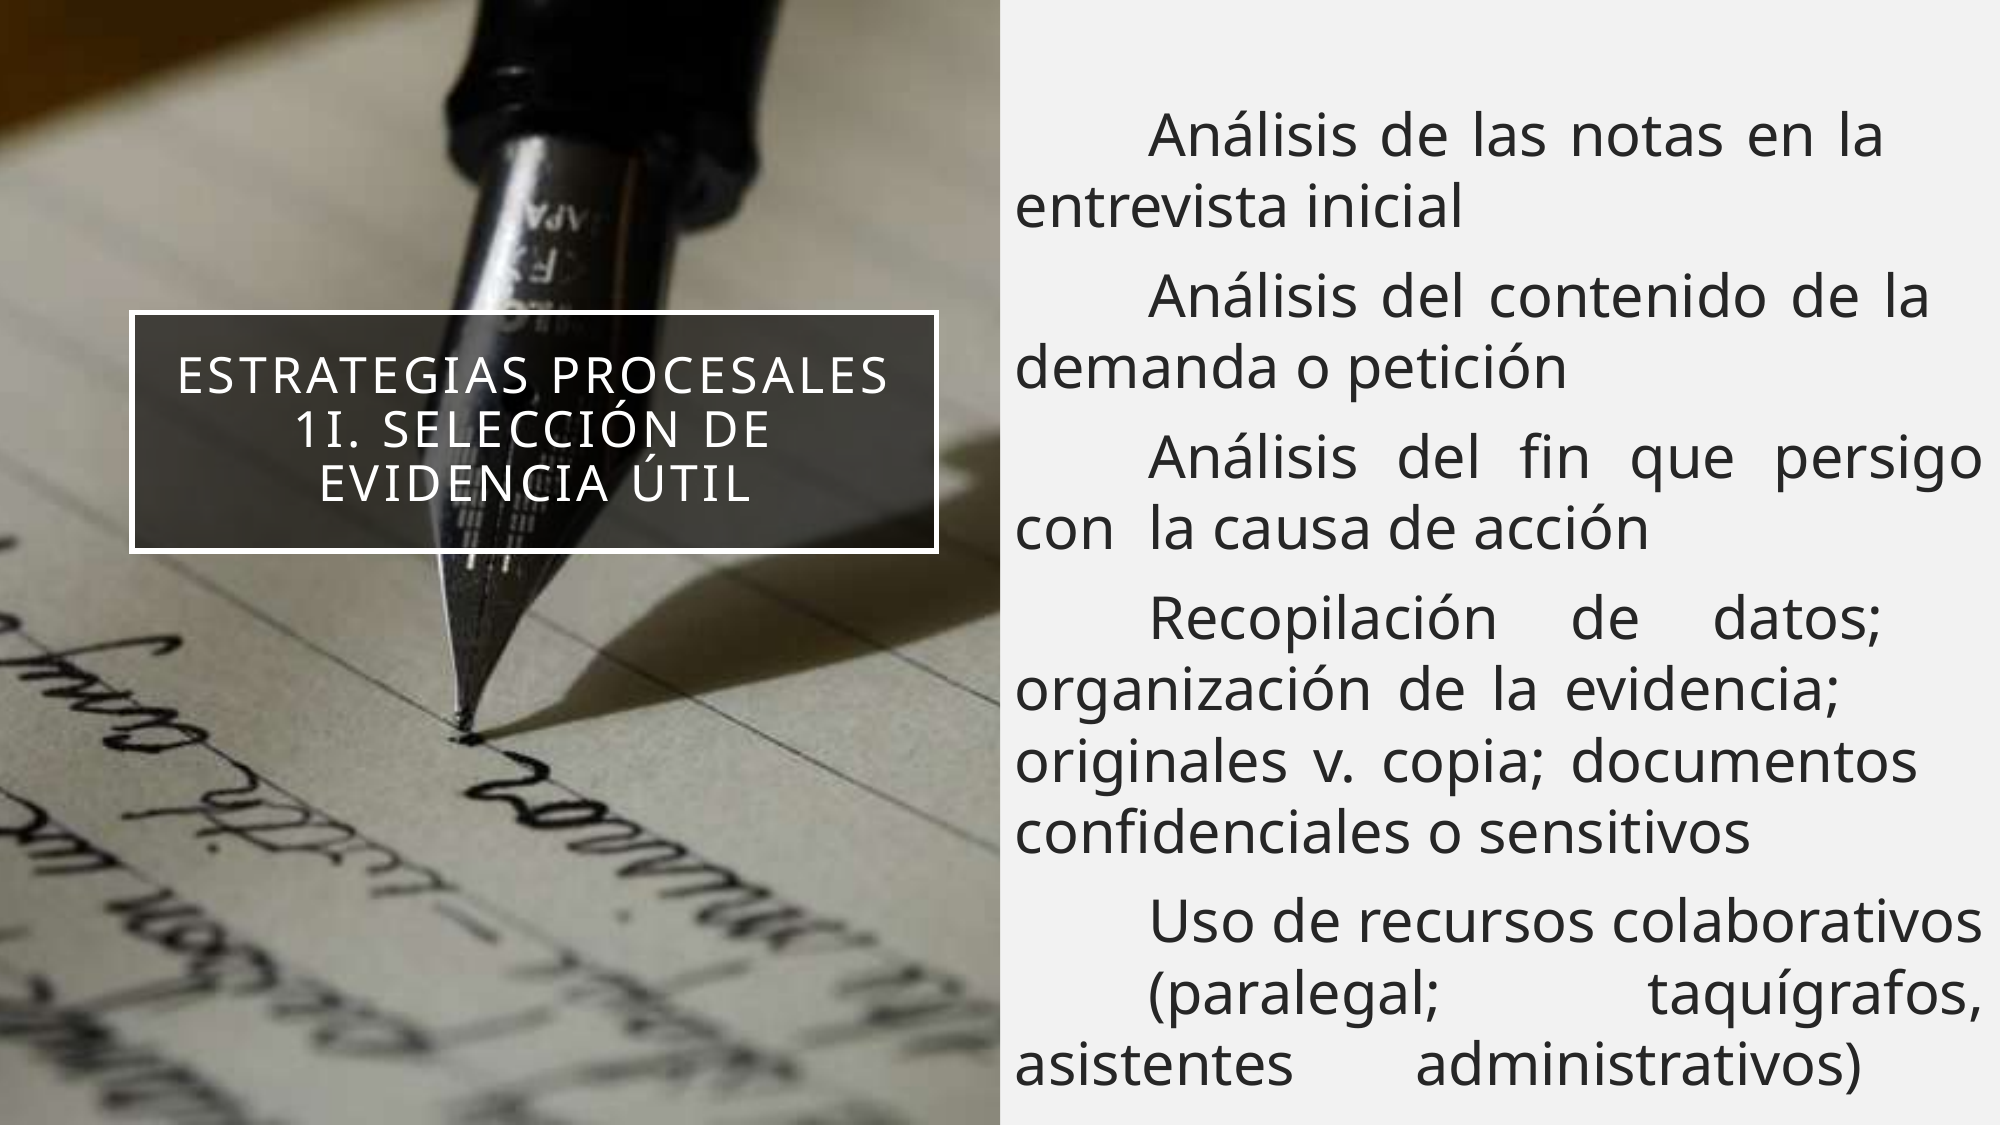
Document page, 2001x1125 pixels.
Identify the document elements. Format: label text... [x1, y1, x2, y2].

list Análisis de las notas en la entrevista inicial Análisis del contenido de la demanda o petición Análisis del fin que persigo con la causa de acción Recopilación de datos; organización de la evidencia; originales v. copia; documentos confidenciales o sensitivos Uso de recursos colaborativos (paralegal; taquígrafos, asistentes administrativos) [1001, 0, 2000, 1125]
picture [0, 0, 1001, 1125]
